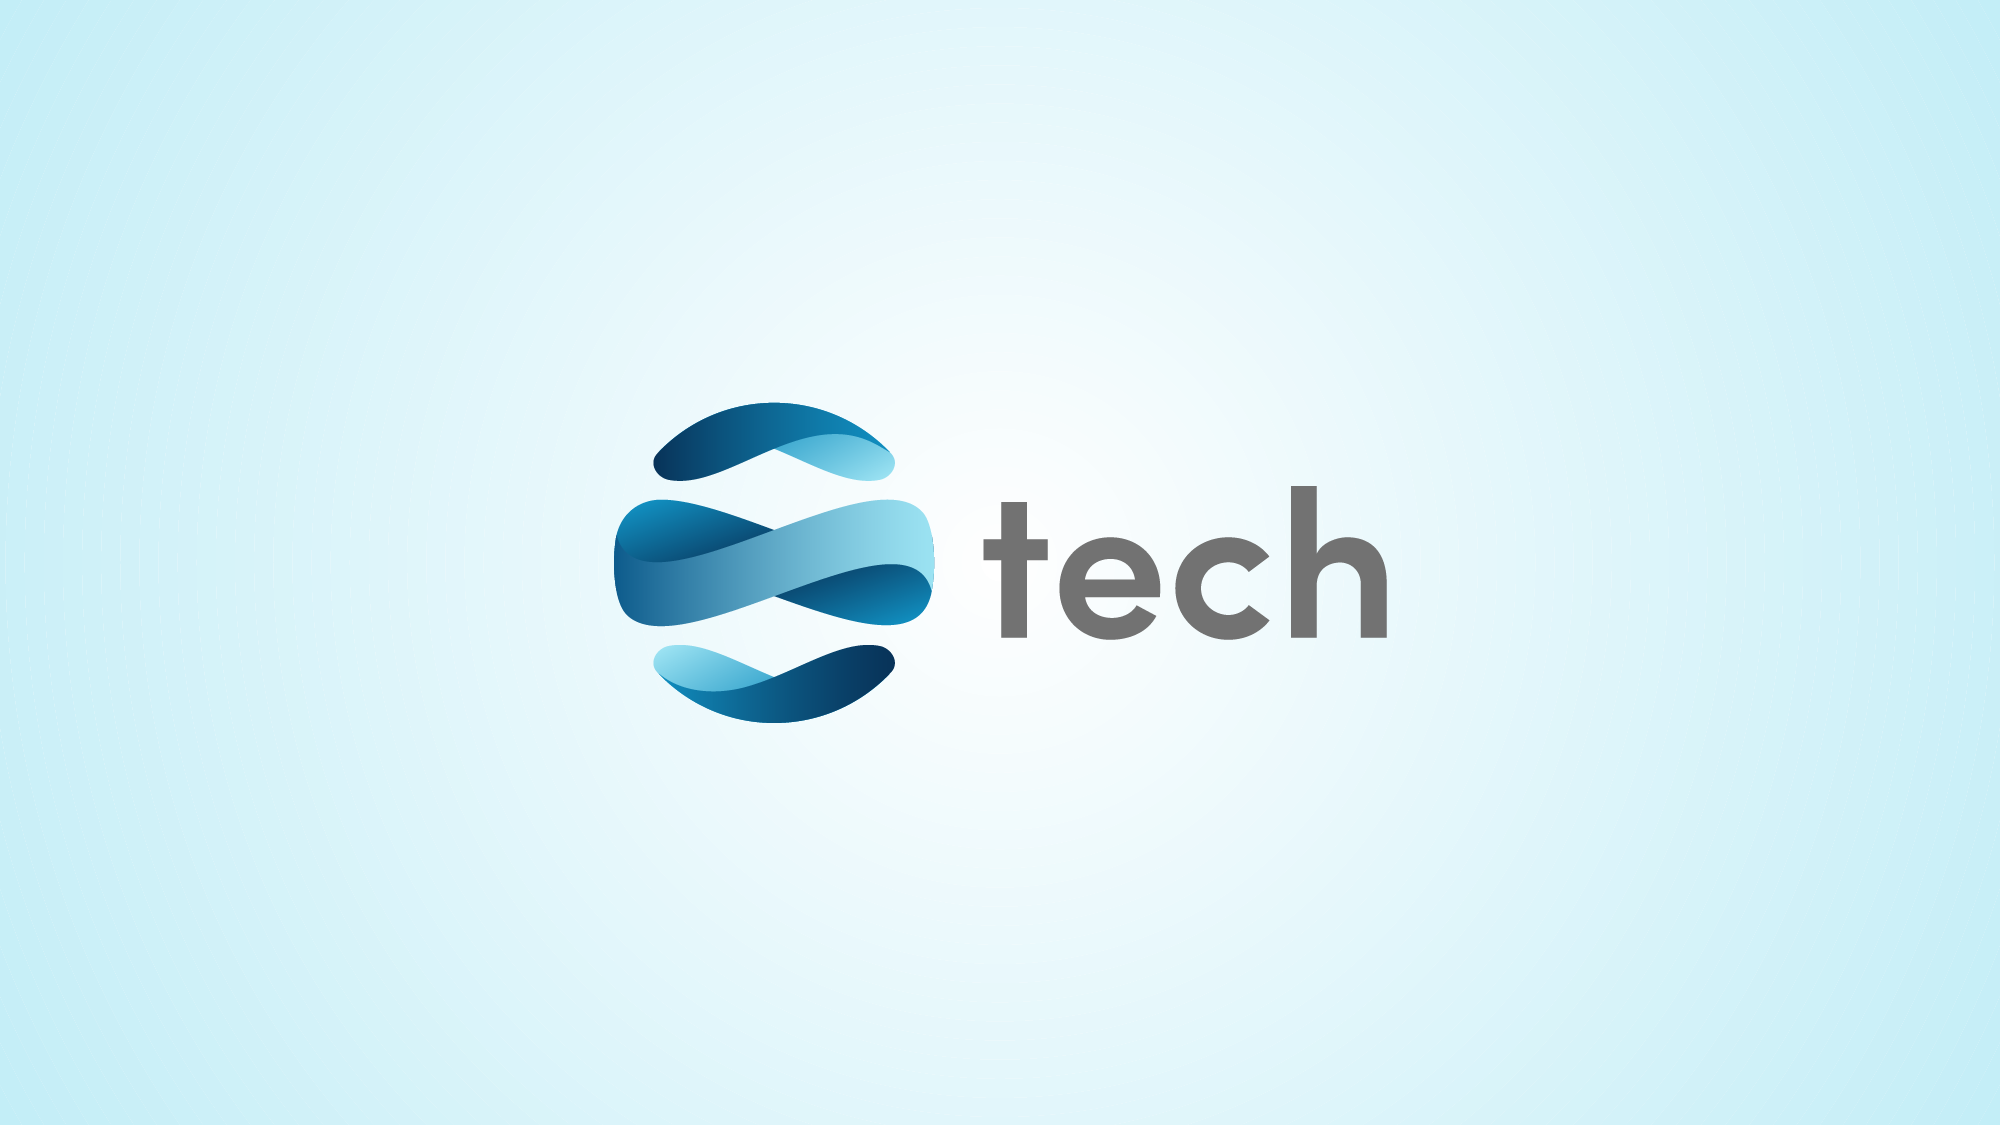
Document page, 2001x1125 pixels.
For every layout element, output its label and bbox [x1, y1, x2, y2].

picture [479, 302, 1521, 823]
